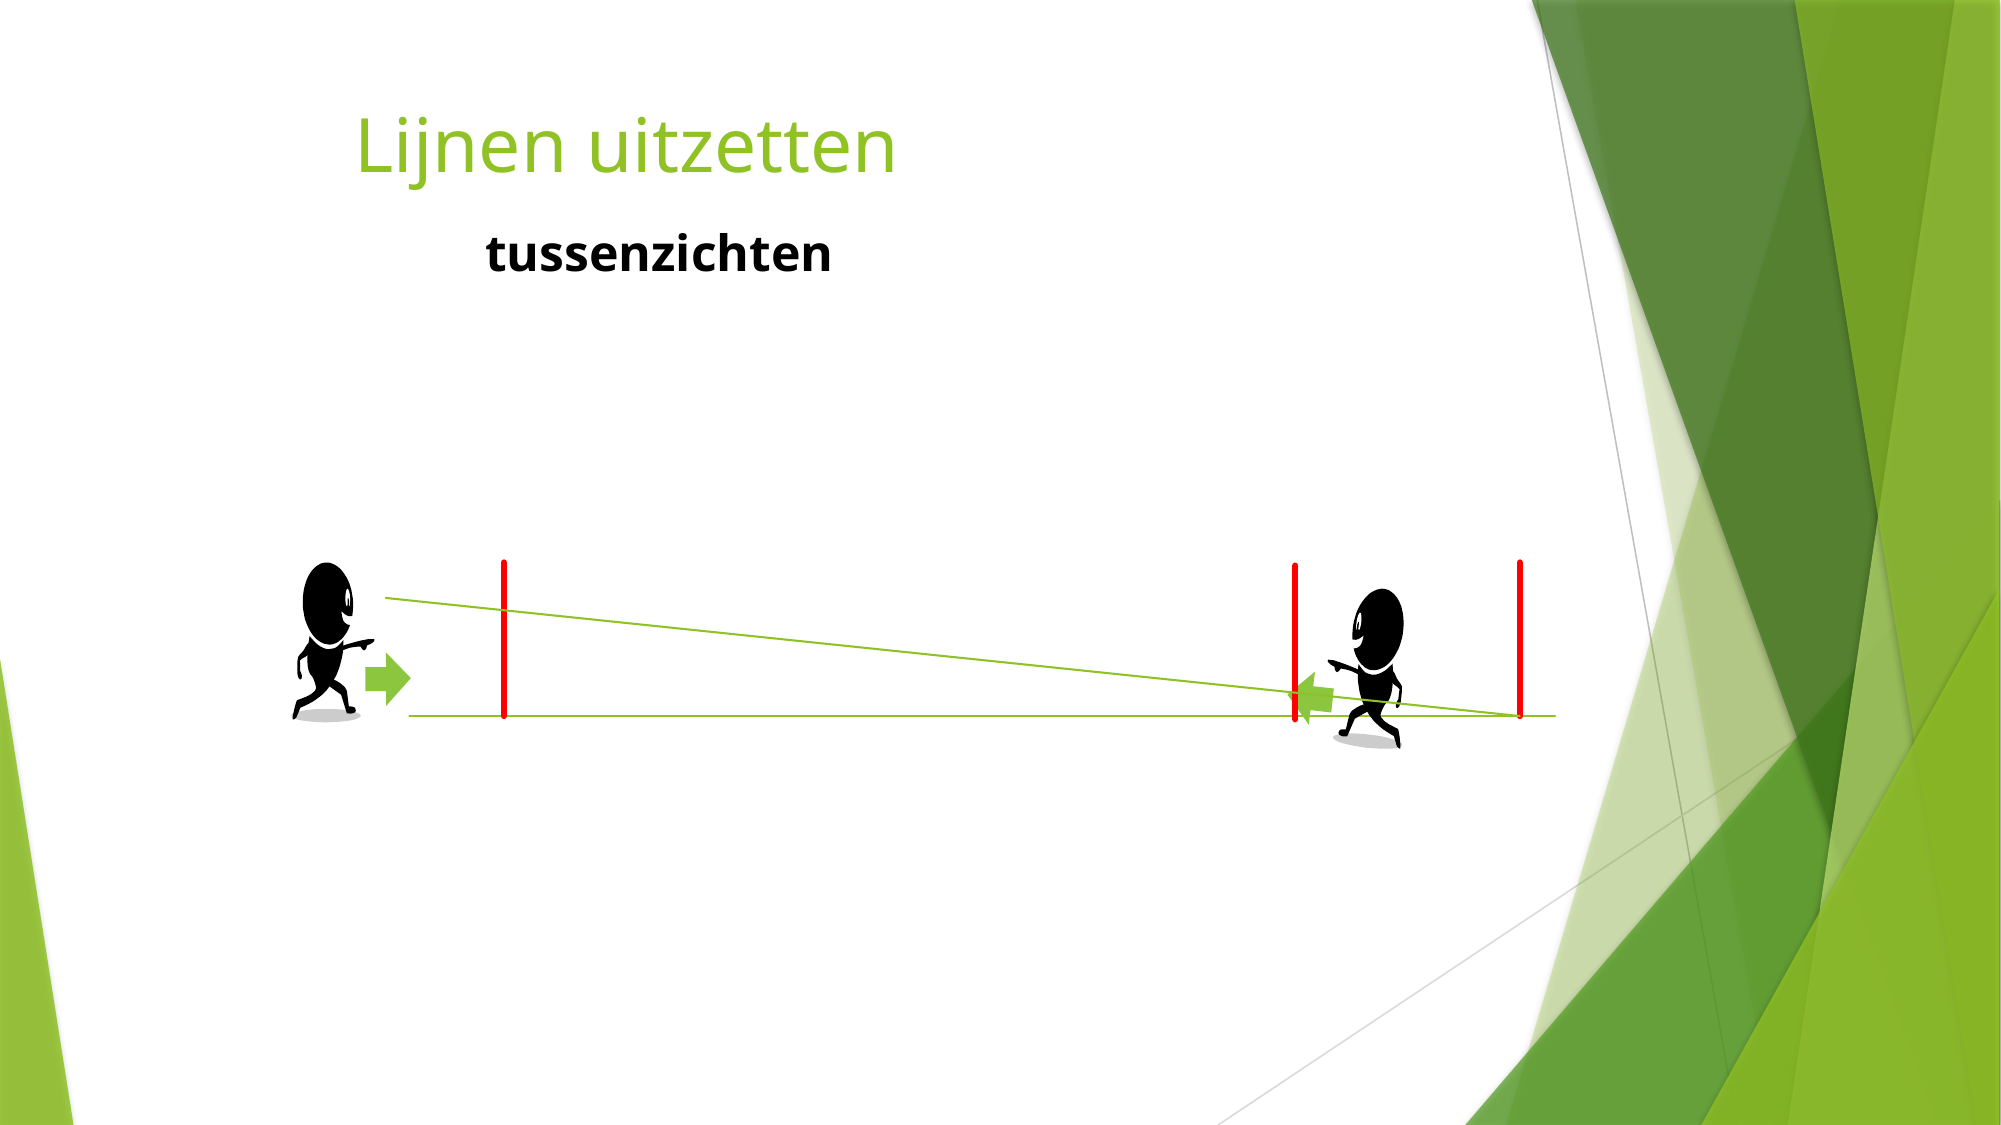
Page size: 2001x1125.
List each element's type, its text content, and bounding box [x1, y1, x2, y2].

text_box Lijnen uitzetten [340, 89, 915, 195]
picture [1296, 585, 1412, 597]
picture [1290, 717, 1412, 746]
text_box tussenzichten [470, 214, 849, 289]
picture [290, 561, 412, 723]
picture [1290, 585, 1294, 597]
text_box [385, 597, 1521, 717]
